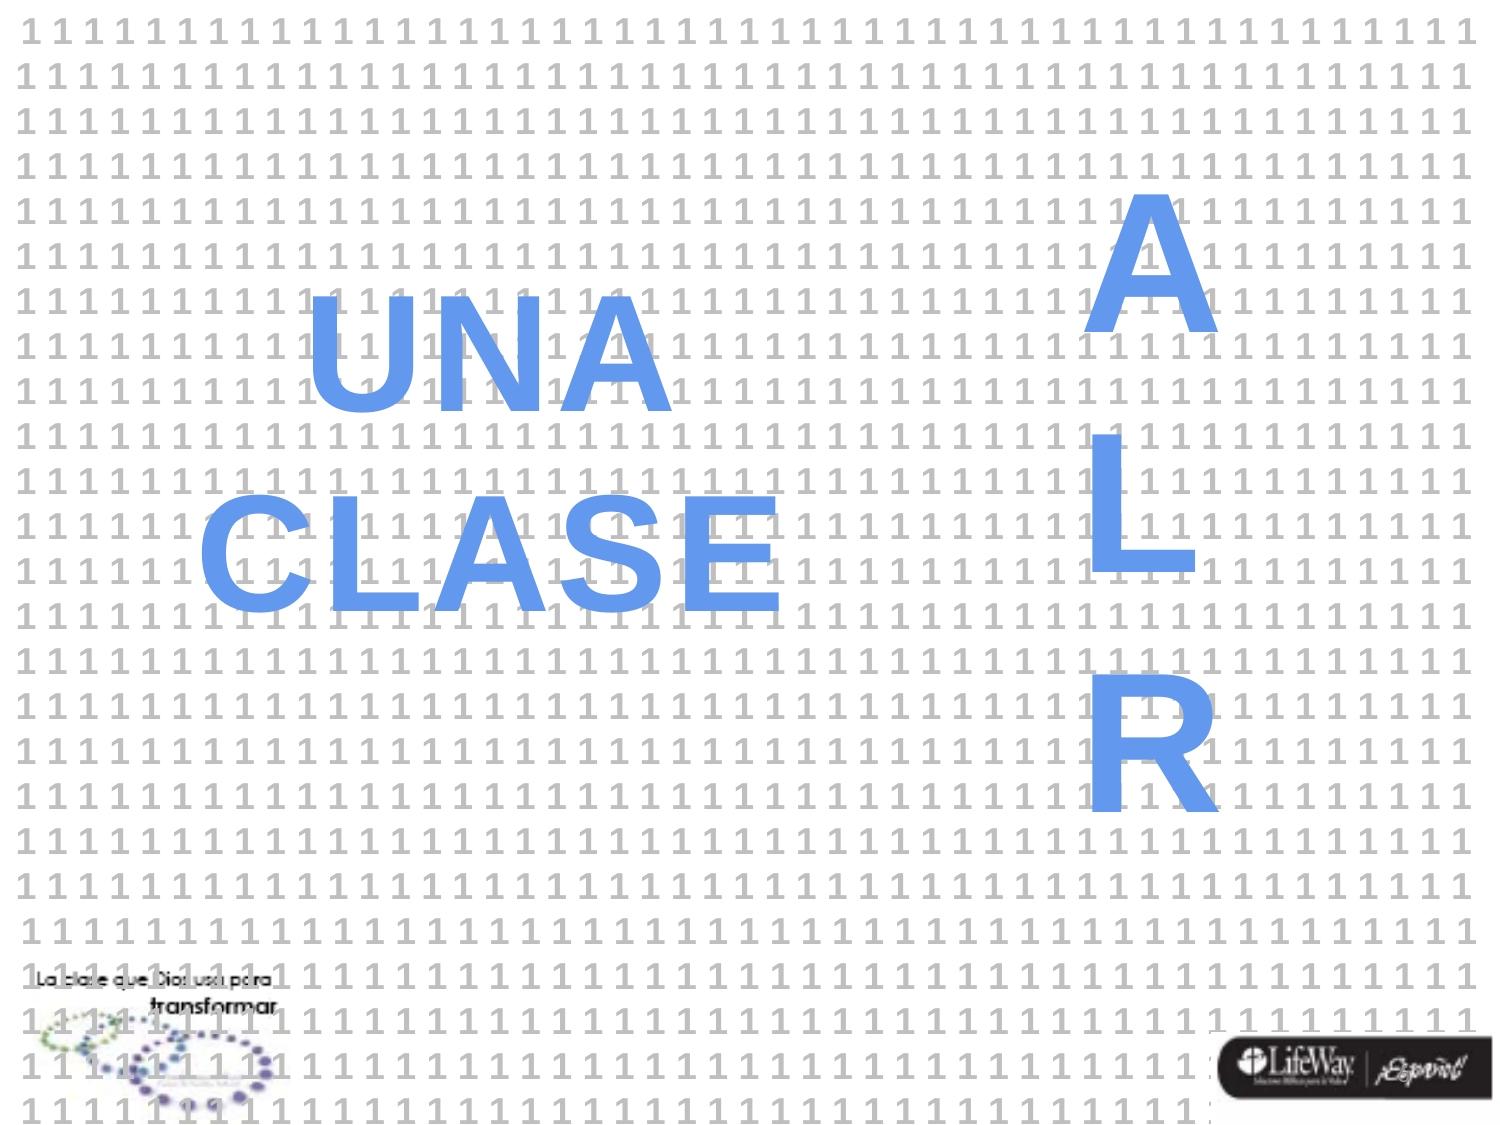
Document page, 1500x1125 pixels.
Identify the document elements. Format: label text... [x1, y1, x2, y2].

picture [1210, 1032, 1500, 1125]
text_box UNA CLASE [180, 237, 801, 653]
slide_number 6 [1074, 1042, 1205, 1103]
text_box 1 1 1 1 1 1 1 1 1 1 1 1 1 1 1 1 1 1 1 1 1 1 1 1 1 1 1 1 1 1 1 1 1 1 1 1 1 1 1 1 1 1 1 1 1 1 1 1 1 1 1 1 1 1 1 1 1 1 1 1 1 1 1 1 1 1 1 1 1 1 1 1 1 1 1 1 1 1 1 1 1 1 1 1 1 1 1 1 1 1 1 1 1 1 1 1 1 1 1 1 1 1 1 1 1 1 1 1 1 1 1 1 1 1 1 1 1 1 1 1 1 1 1 1 1 1 1 1 1 1 1 1 1 1 1 1 1 1 1 1 1 1 1 1 1 1 1 1 1 1 1 1 1 1 1 1 1 1 1 1 1 1 1 1 1 1 1 1 1 1 1 1 1 1 1 1 1 1 1 1 1 1 1 1 1 1 1 1 1 1 1 1 1 1 1 1 1 1 1 1 1 1 1 1 1 1 1 1 1 1 1 1 1 1 1 1 1 1 1 1 1 1 1 1 1 1 1 1 1 1 1 1 1 1 1 1 1 1 1 1 1 1 1 1 1 1 1 1 1 1 1 1 1 1 1 1 1 1 1 1 1 1 1 1 1 1 1 1 1 1 1 1 1 1 1 1 1 1 1 1 1 1 1 1 1 1 1 1 1 1 1 1 1 1 1 1 1 1 1 1 1 1 1 1 1 1 1 1 1 1 1 1 1 1 1 1 1 1 1 1 1 1 1 1 1 1 1 1 1 1 1 1 1 1 1 1 1 1 1 1 1 1 1 1 1 1 1 1 1 1 1 1 1 1 1 1 1 1 1 1 1 1 1 1 1 1 1 1 1 1 1 1 1 1 1 1 1 1 1 1 1 1 1 1 1 1 1 1 1 1 1 1 1 1 1 1 1 1 1 1 1 1 1 1 1 1 1 1 1 1 1 1 1 1 1 1 1 1 1 1 1 1 1 1 1 1 1 1 1 1 1 1 1 1 1 1 1 1 1 1 1 1 1 1 1 1 1 1 1 1 1 1 1 1 1 1 1 1 1 1 1 1 1 1 1 1 1 1 1 1 1 1 1 1 1 1 1 1 1 1 1 1 1 1 1 1 1 1 1 1 1 1 1 1 1 1 1 1 1 1 1 1 1 1 1 1 1 1 1 1 1 1 1 1 1 1 1 1 1 1 1 1 1 1 1 1 1 1 1 1 1 1 1 1 1 1 1 1 1 1 1 1 1 1 1 1 1 1 1 1 1 1 1 1 1 1 1 1 1 1 1 1 1 1 1 1 1 1 1 1 1 1 1 1 1 1 1 1 1 1 1 1 1 1 1 1 1 1 1 1 1 1 1 1 1 1 1 1 1 1 1 1 1 1 1 1 1 1 1 1 1 1 1 1 1 1 1 1 1 1 1 1 1 1 1 1 1 1 1 1 1 1 1 1 1 1 1 1 1 1 1 1 1 1 1 1 1 1 1 1 1 1 1 1 1 1 1 1 1 1 1 1 1 1 1 1 1 1 1 1 1 1 1 1 1 1 1 1 1 1 1 1 1 1 1 1 1 1 1 1 1 1 1 1 1 1 1 1 1 1 1 1 1 1 1 1 1 1 1 1 1 1 1 1 1 1 1 1 1 1 1 1 1 1 1 1 1 1 1 1 1 1 1 1 1 1 1 1 1 1 1 1 1 1 1 1 1 1 1 1 1 1 1 1 1 1 1 1 1 1 1 1 1 1 1 1 1 1 1 1 1 1 1 1 1 1 1 1 1 1 1 1 1 1 1 1 1 1 1 1 1 1 1 1 1 1 1 1 1 1 1 1 1 1 1 1 1 1 1 1 1 1 1 1 1 1 1 1 1 1 1 1 1 1 1 1 1 1 1 1 1 1 1 1 1 1 1 1 1 1 1 1 1 1 1 1 1 1 1 1 1 1 1 1 1 1 1 1 1 1 1 1 1 1 1 1 1 1 1 1 1 1 1 1 1 1 1 1 1 1 1 1 1 1 1 1 1 1 1 1 1 1 1 1 1 1 1 1 1 1 1 1 1 1 1 1 1 1 1 1 1 1 1 1 1 1 1 1 1 1 1 1 1 1 1 1 1 1 1 1 1 1 1 1 1 1 1 1 1 1 1 1 1 1 1 1 1 1 1 1 1 1 1 1 1 1 1 1 1 1 1 1 1 1 1 1 1 1 1 1 1 1 1 1 1 1 1 1 1 1 1 1 1 1 1 1 1 1 1 1 1 1 1 1 1 1 1 1 1 1 1 1 1 1 1 1 1 1 1 1 1 1 1 1 1 1 1 1 1 1 1 1 1 1 1 1 1 1 1 1 1 1 1 1 1 1 1 1 1 1 1 1 1 1 1 1 1 1 1 1 1 1 1 1 1 1 1 1 1 1 1 1 1 1 1 1 1 1 1 1 1 1 1 1 1 1 1 1 1 1 1 1 1 1 1 1 1 1 1 1 1 1 1 1 1 1 1 1 1 1 1 1 1 1 1 1 1 1 1 1 1 1 1 1 1 1 1 1 1 1 1 1 1 1 1 1 1 1 1 1 1 1 1 1 1 1 1 1 1 1 1 1 1 1 1 1 1 1 1 1 1 1 1 1 1 1 1 1 1 1 1 1 1 1 1 1 1 1 1 1 1 1 1 1 1 [0, 0, 1500, 1125]
text_box A L R [1064, 124, 1193, 860]
